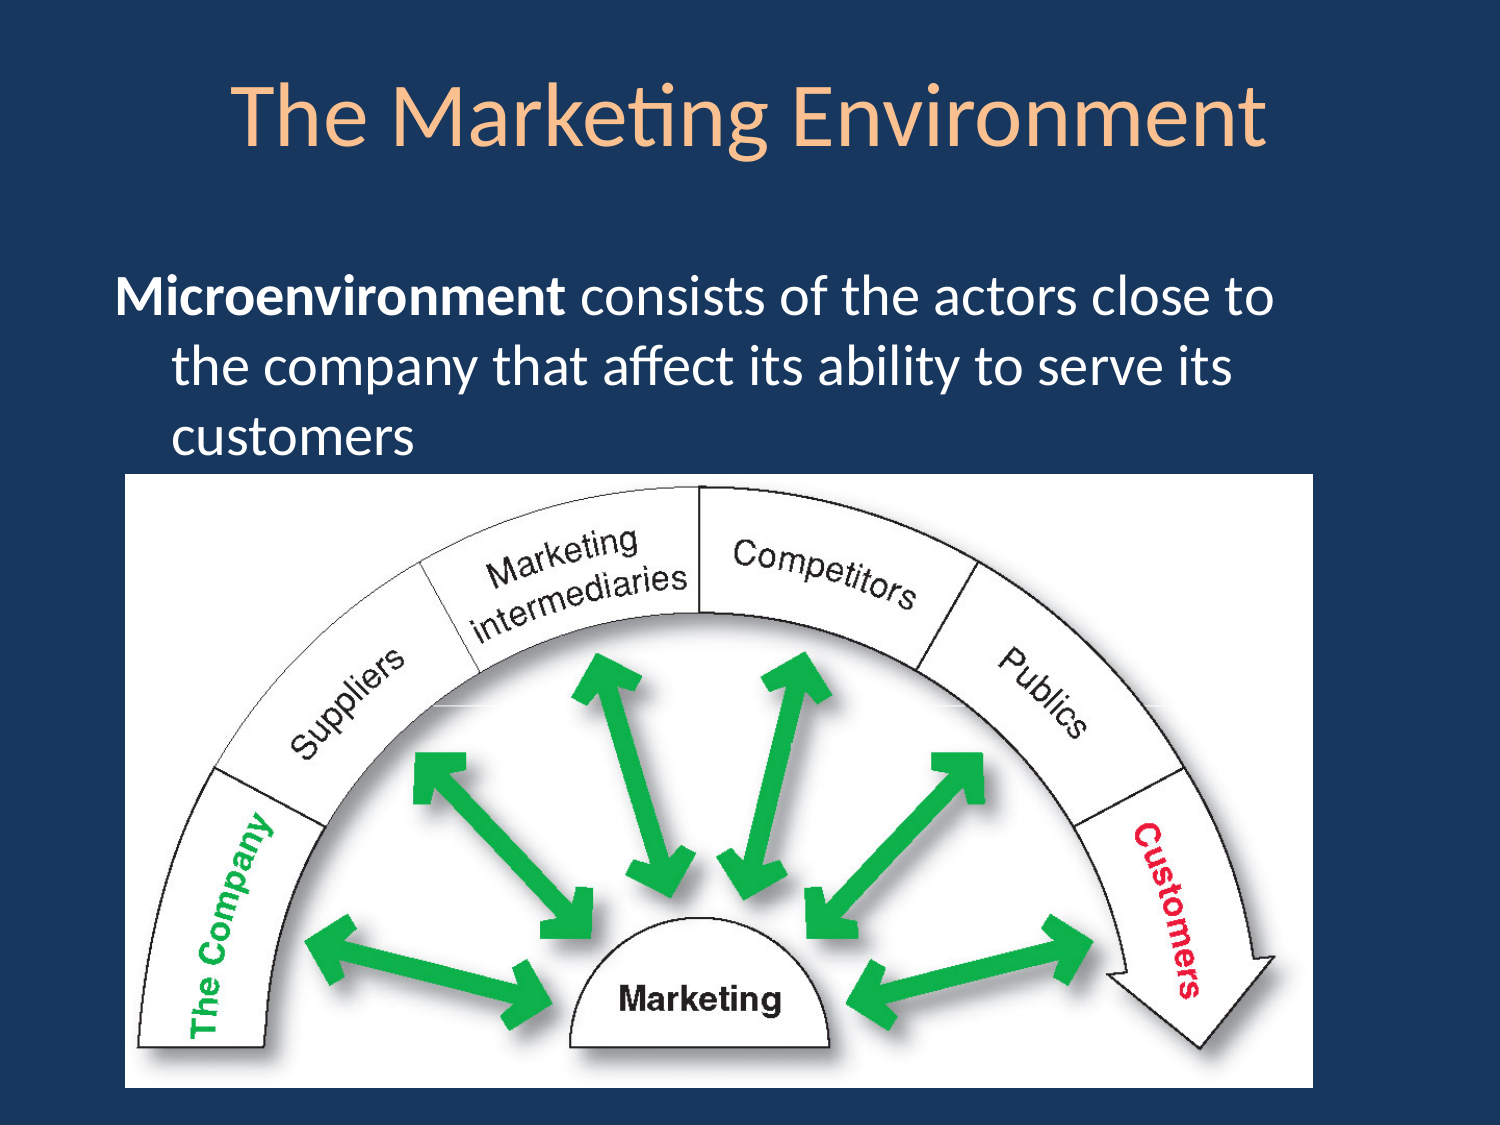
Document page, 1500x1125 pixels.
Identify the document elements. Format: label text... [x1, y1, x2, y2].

picture [124, 474, 1313, 1088]
text_box The Marketing Environment [112, 0, 1388, 125]
text_box Microenvironment consists of the actors close to the company that affect its ability to serve its customers [99, 249, 1375, 925]
